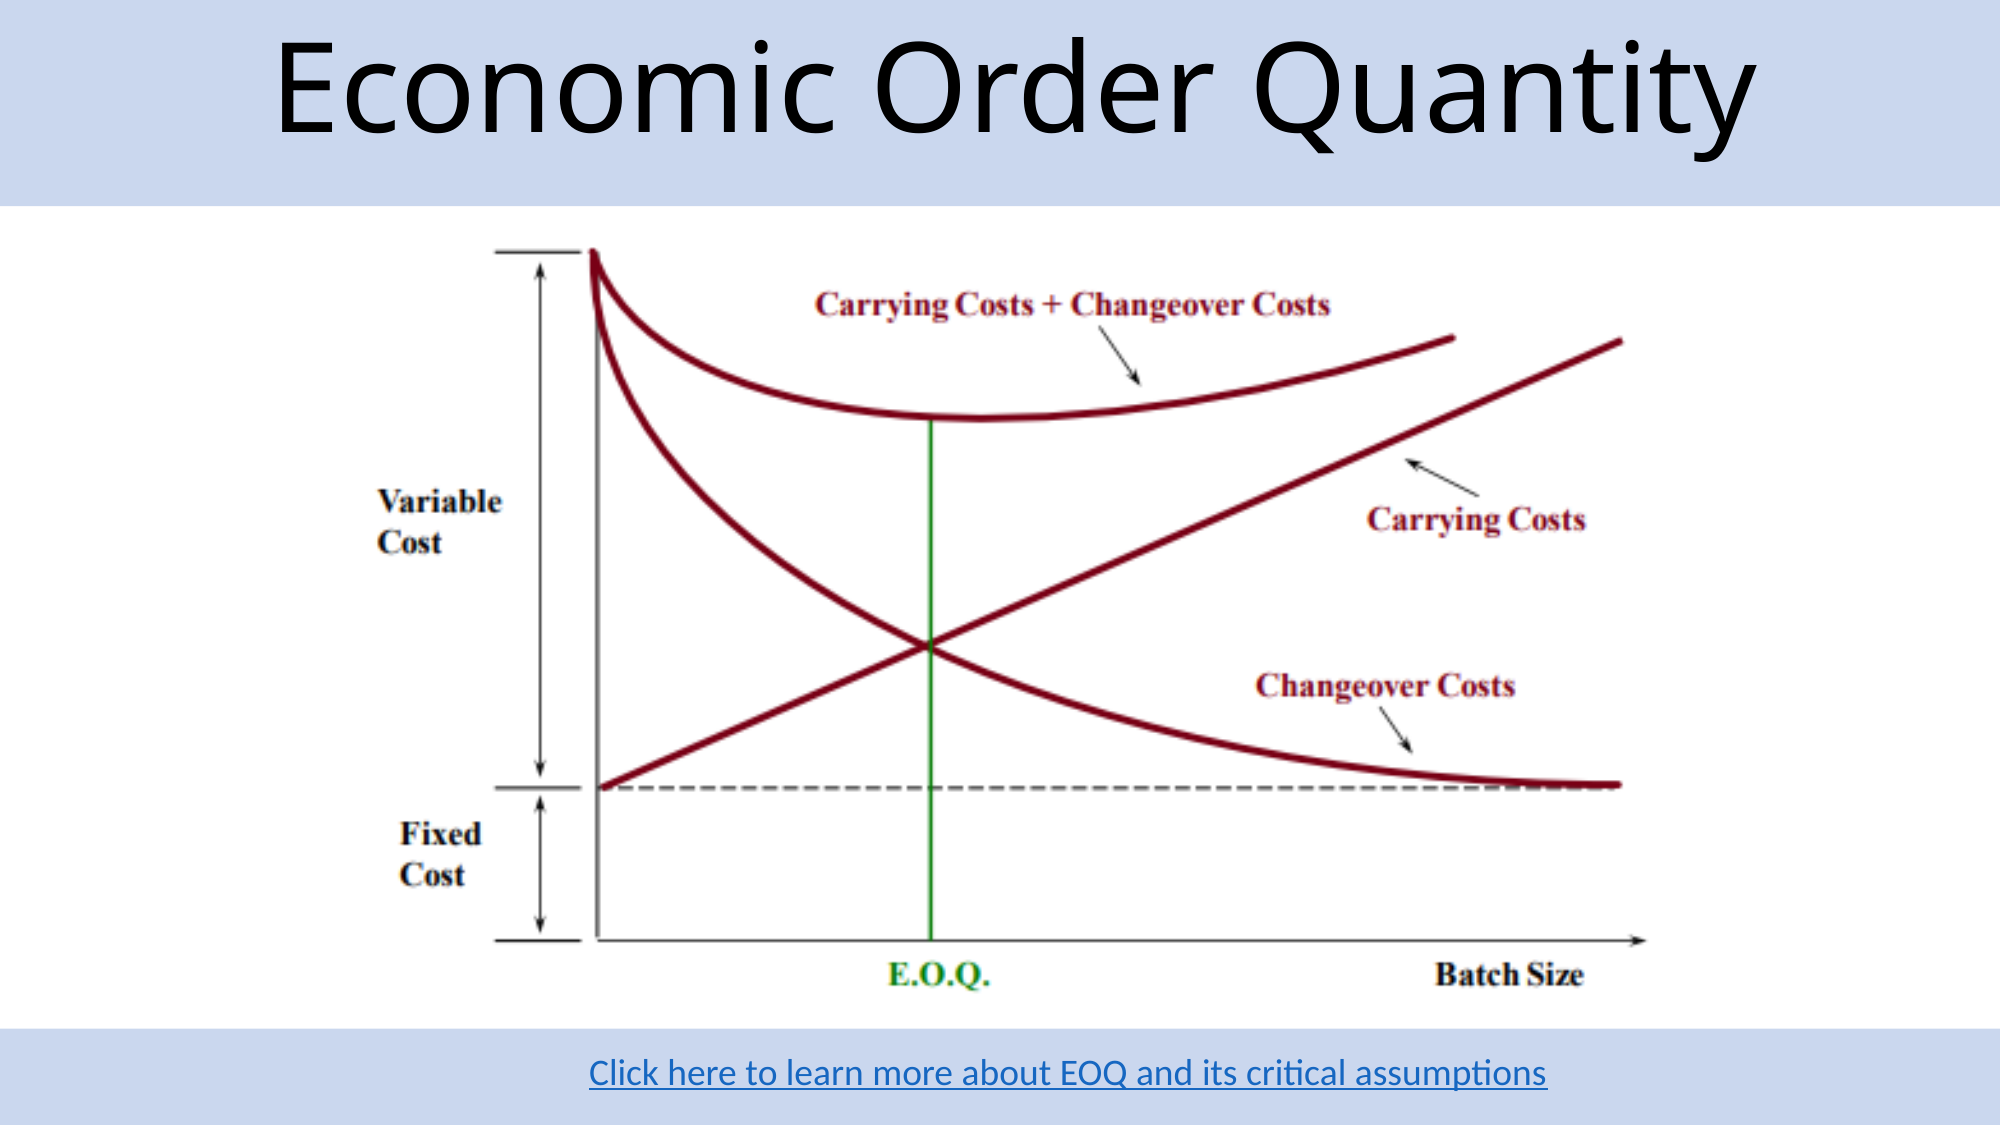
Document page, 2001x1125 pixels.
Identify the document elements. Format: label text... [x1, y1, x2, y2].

title Economic Order Quantity [138, 0, 1891, 168]
text_box [0, 0, 2000, 207]
text_box [0, 1028, 2000, 1125]
picture [371, 247, 1659, 999]
